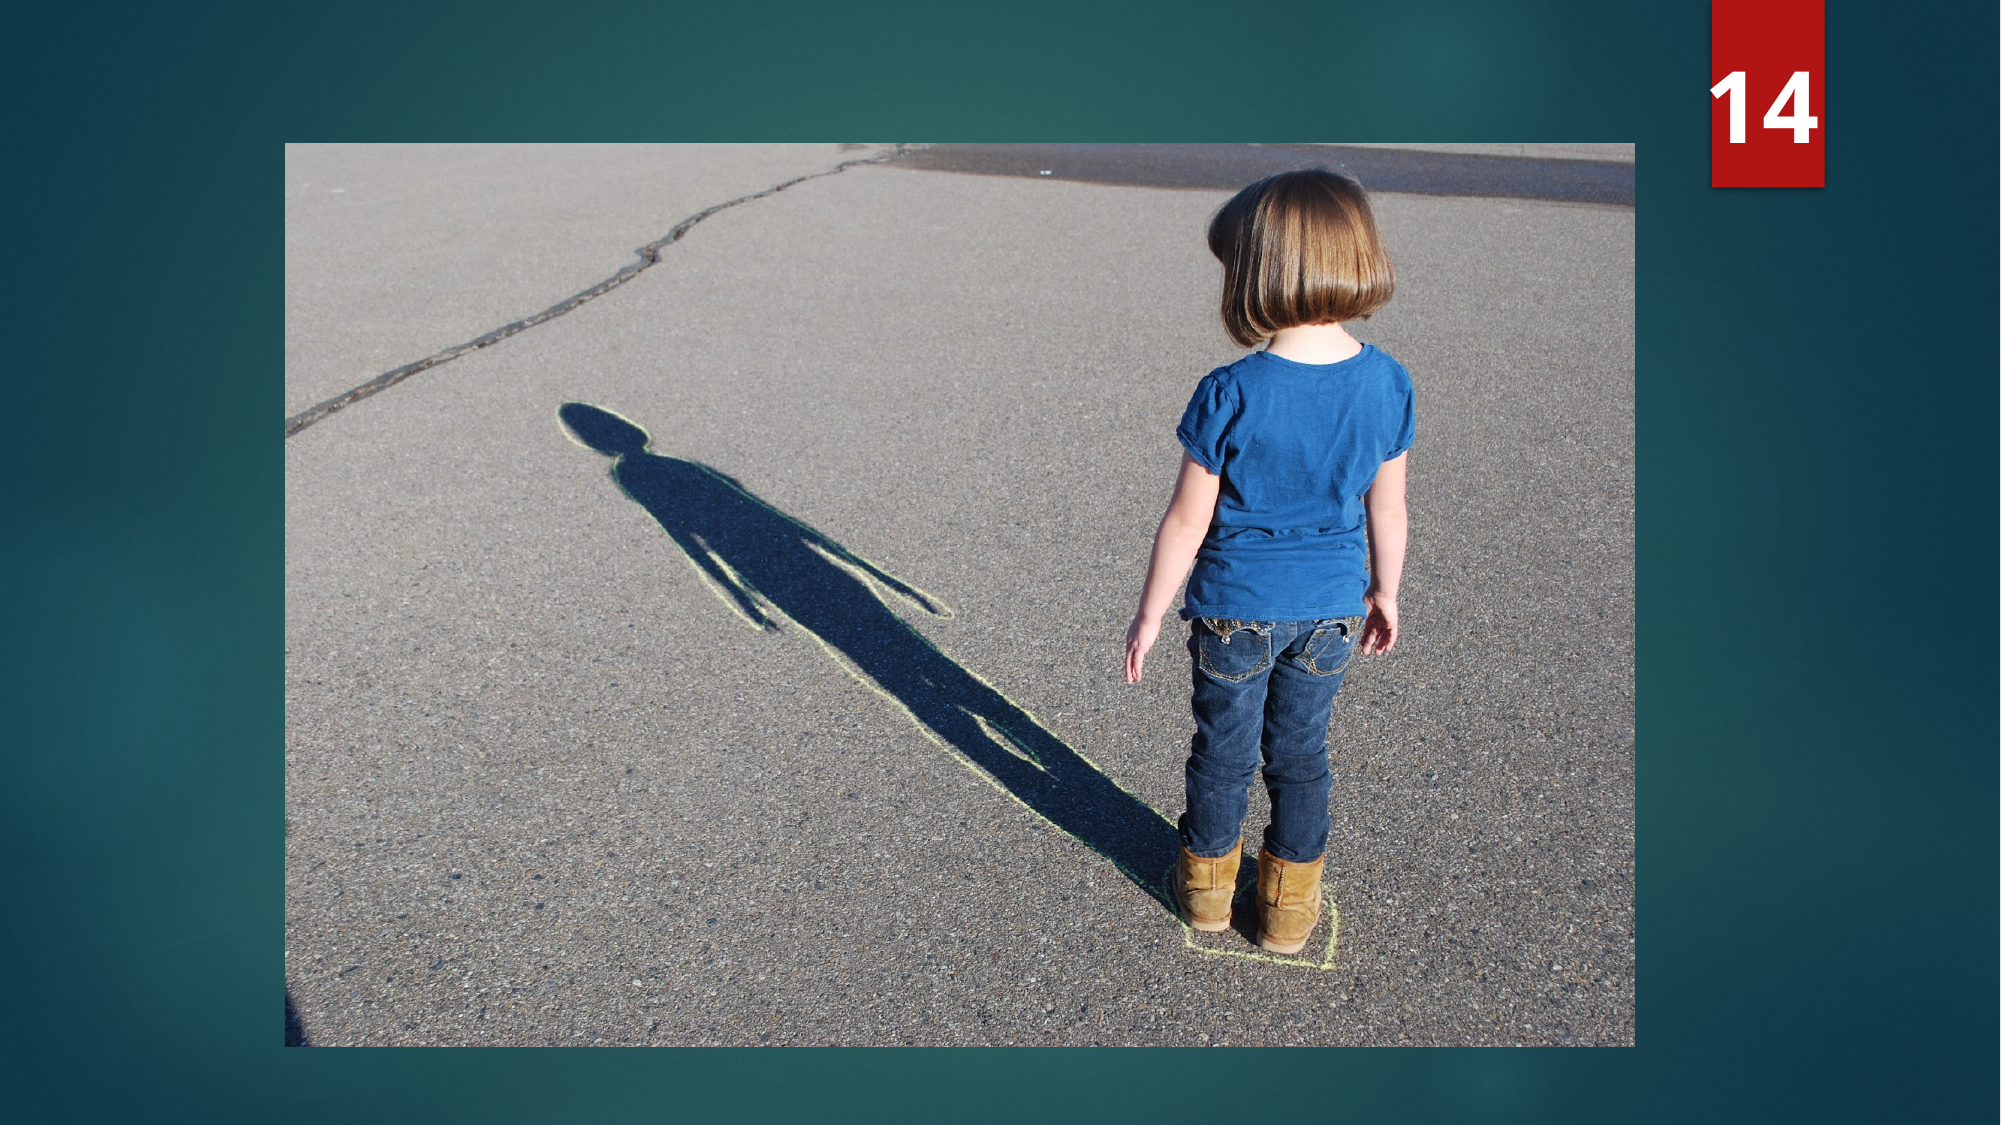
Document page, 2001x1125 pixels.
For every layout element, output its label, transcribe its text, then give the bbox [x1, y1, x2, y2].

picture [0, 0, 1635, 1125]
text_box 14 [1690, 35, 1877, 171]
